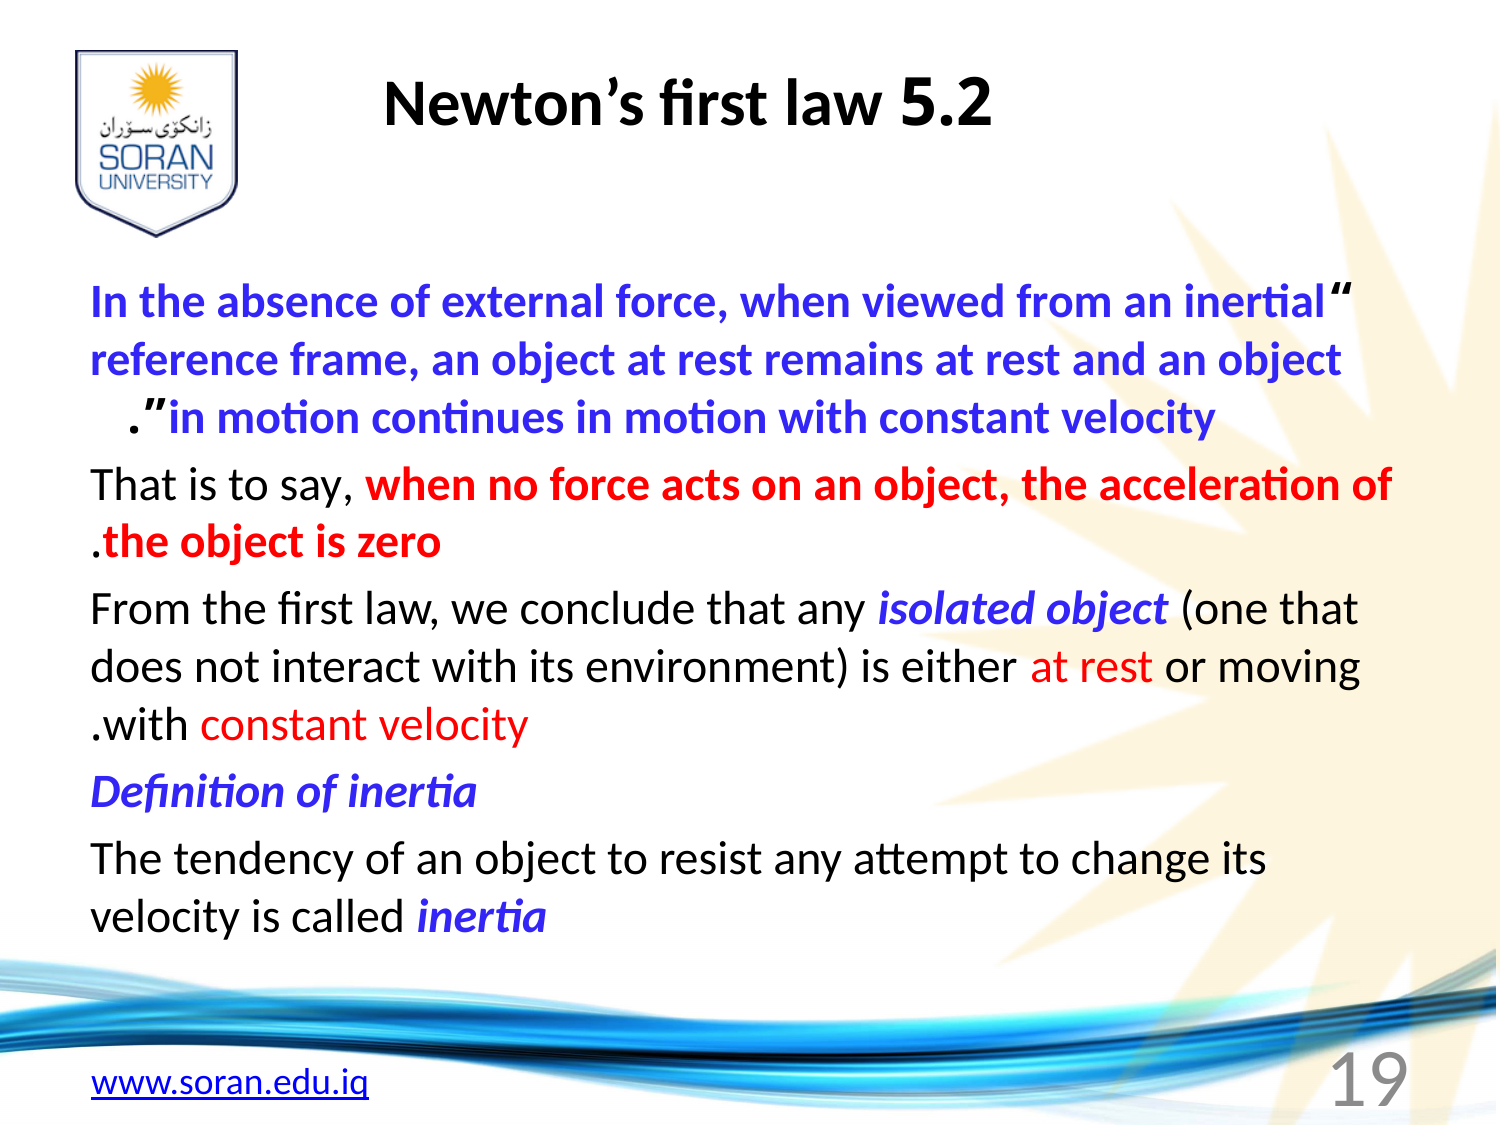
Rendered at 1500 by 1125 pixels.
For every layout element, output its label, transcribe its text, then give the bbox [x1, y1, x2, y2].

slide_number 19 [1074, 1042, 1425, 1103]
picture [0, 99, 1500, 1125]
picture [75, 233, 238, 238]
list “In the absence of external force, when viewed from an inertial reference frame, an object at rest remains at rest and an object in motion continues in motion with constant velocity”. That is to say, when no force acts on an object, the acceleration of the object is zero. From the first law, we conclude that any isolated object (one that does not interact with its environment) is either at rest or moving with constant velocity. Definition of inertia The tendency of an object to resist any attempt to change its velocity is called inertia [75, 262, 1425, 1005]
title 5.2 Newton’s first law [75, 45, 1425, 233]
